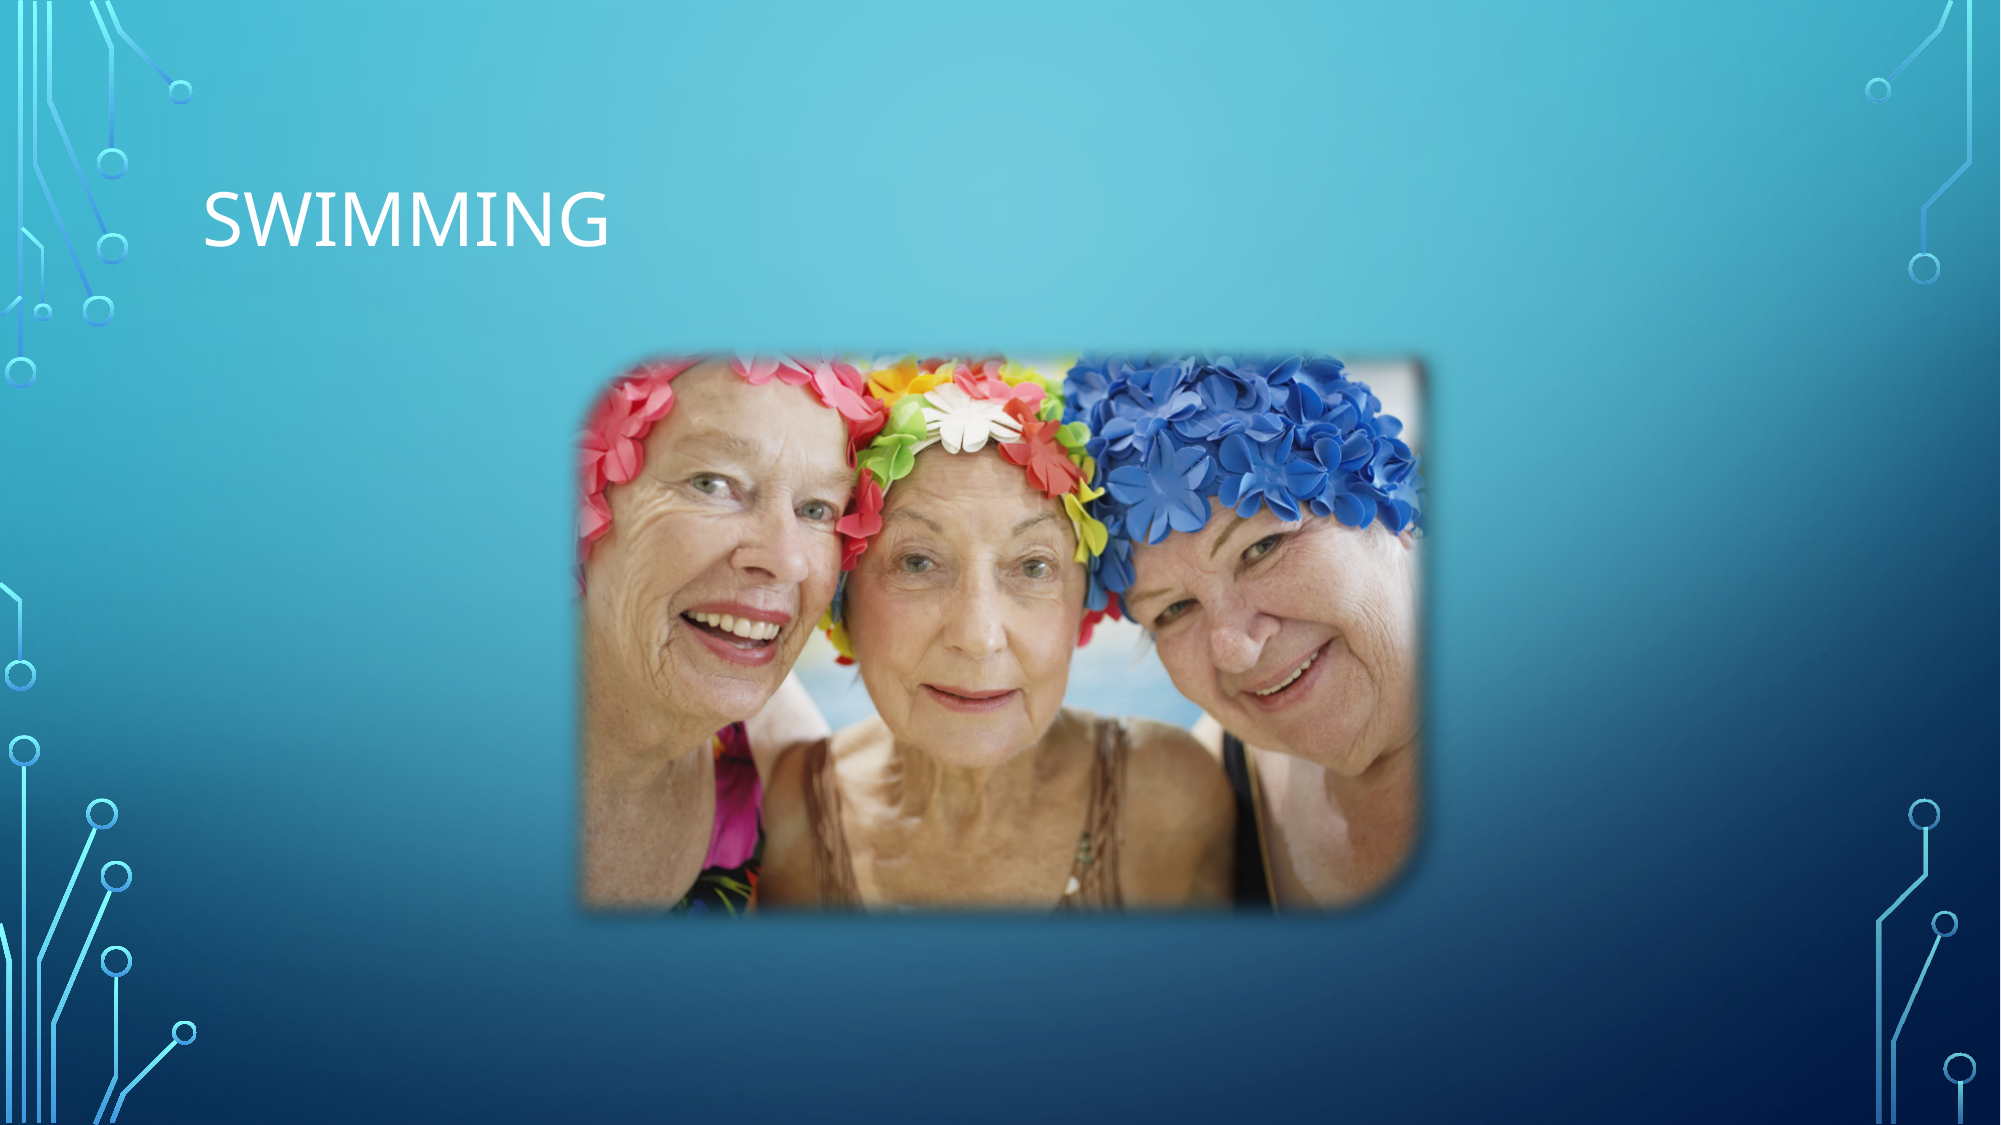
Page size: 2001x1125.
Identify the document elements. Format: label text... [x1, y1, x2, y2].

title Swimming [187, 101, 1813, 344]
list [563, 343, 1436, 926]
